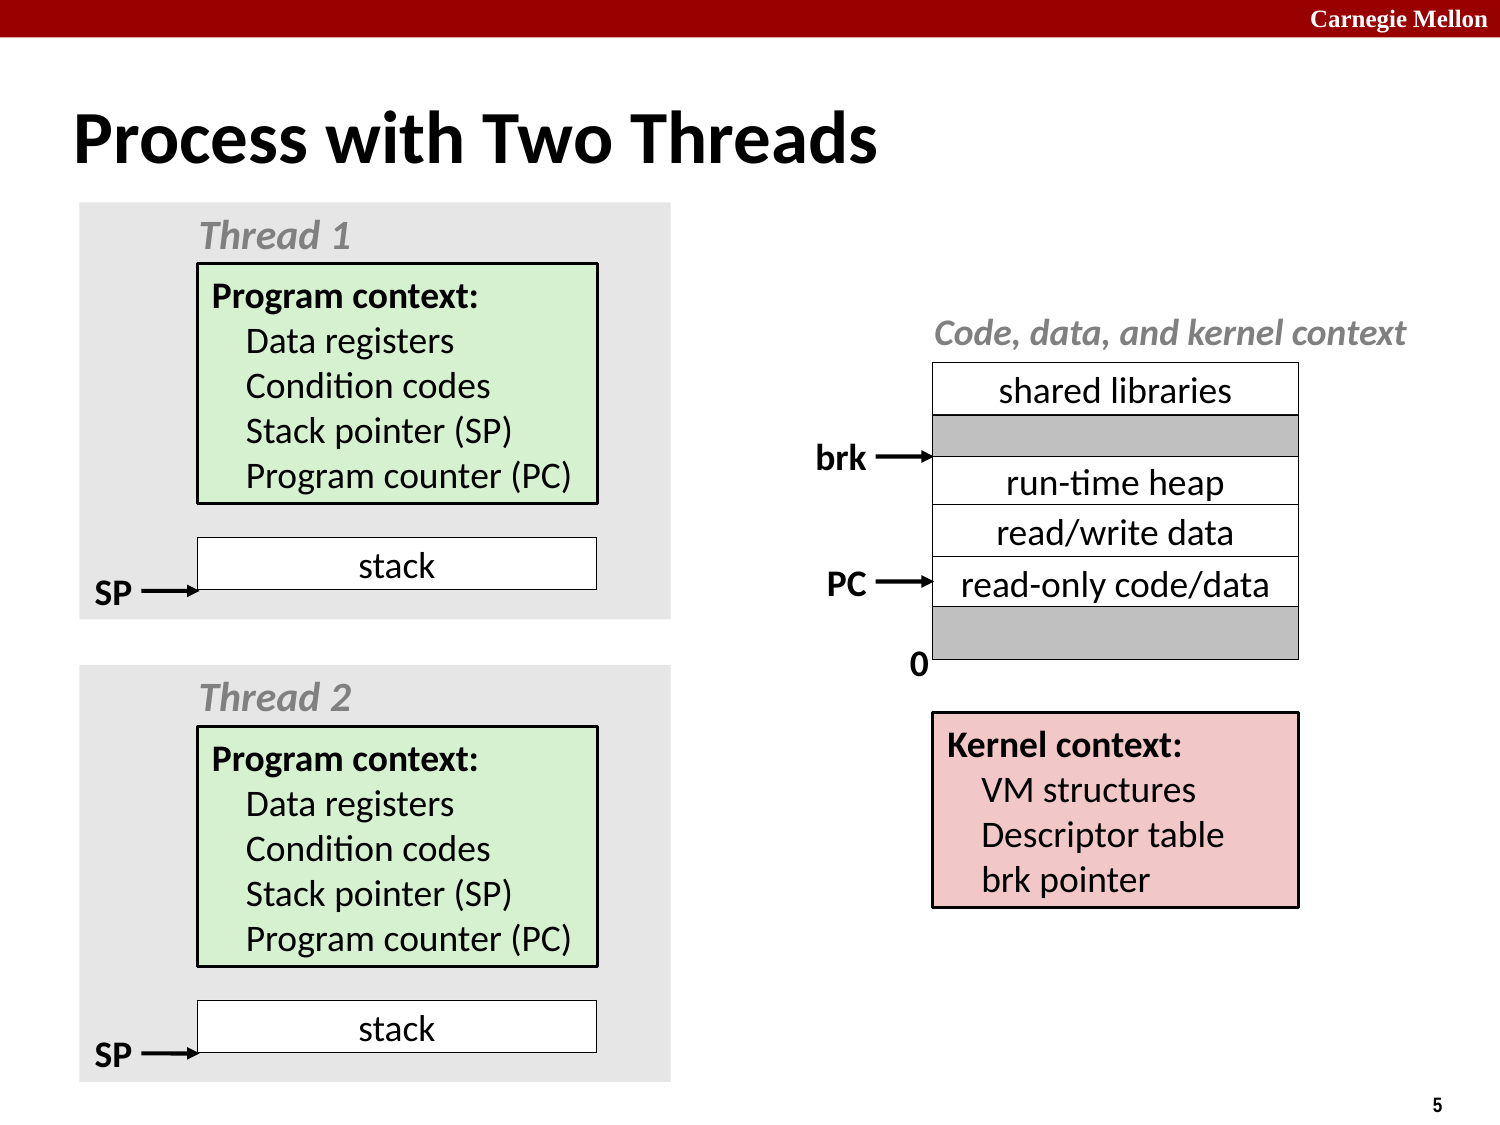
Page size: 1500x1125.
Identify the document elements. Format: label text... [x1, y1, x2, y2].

text_box brk [800, 425, 882, 486]
text_box PC [812, 551, 882, 611]
text_box Thread 1 [183, 200, 367, 266]
text_box SP [79, 560, 148, 621]
text_box [875, 450, 935, 463]
text_box stack [197, 999, 597, 1053]
title Process with Two Threads [58, 71, 1305, 197]
text_box [932, 414, 1299, 456]
text_box Program context: Data registers Condition codes Stack pointer (SP) Program counter (PC) [197, 726, 598, 967]
text_box SP [79, 1023, 148, 1083]
text_box [875, 575, 935, 588]
text_box [141, 584, 200, 598]
text_box Code, data, and kernel context [919, 300, 1423, 361]
text_box shared libraries [932, 362, 1299, 414]
text_box [141, 1047, 200, 1060]
text_box Program context: Data registers Condition codes Stack pointer (SP) Program counter (PC) [197, 263, 598, 504]
text_box Kernel context: VM structures Descriptor table brk pointer [932, 712, 1299, 908]
text_box [79, 664, 671, 1082]
text_box read-only code/data [932, 556, 1299, 606]
text_box read/write data [932, 503, 1299, 556]
text_box Thread 2 [183, 662, 367, 728]
text_box 0 [895, 631, 945, 692]
text_box stack [197, 537, 597, 590]
text_box [79, 202, 671, 620]
text_box [932, 606, 1299, 660]
text_box run-time heap [932, 456, 1299, 503]
